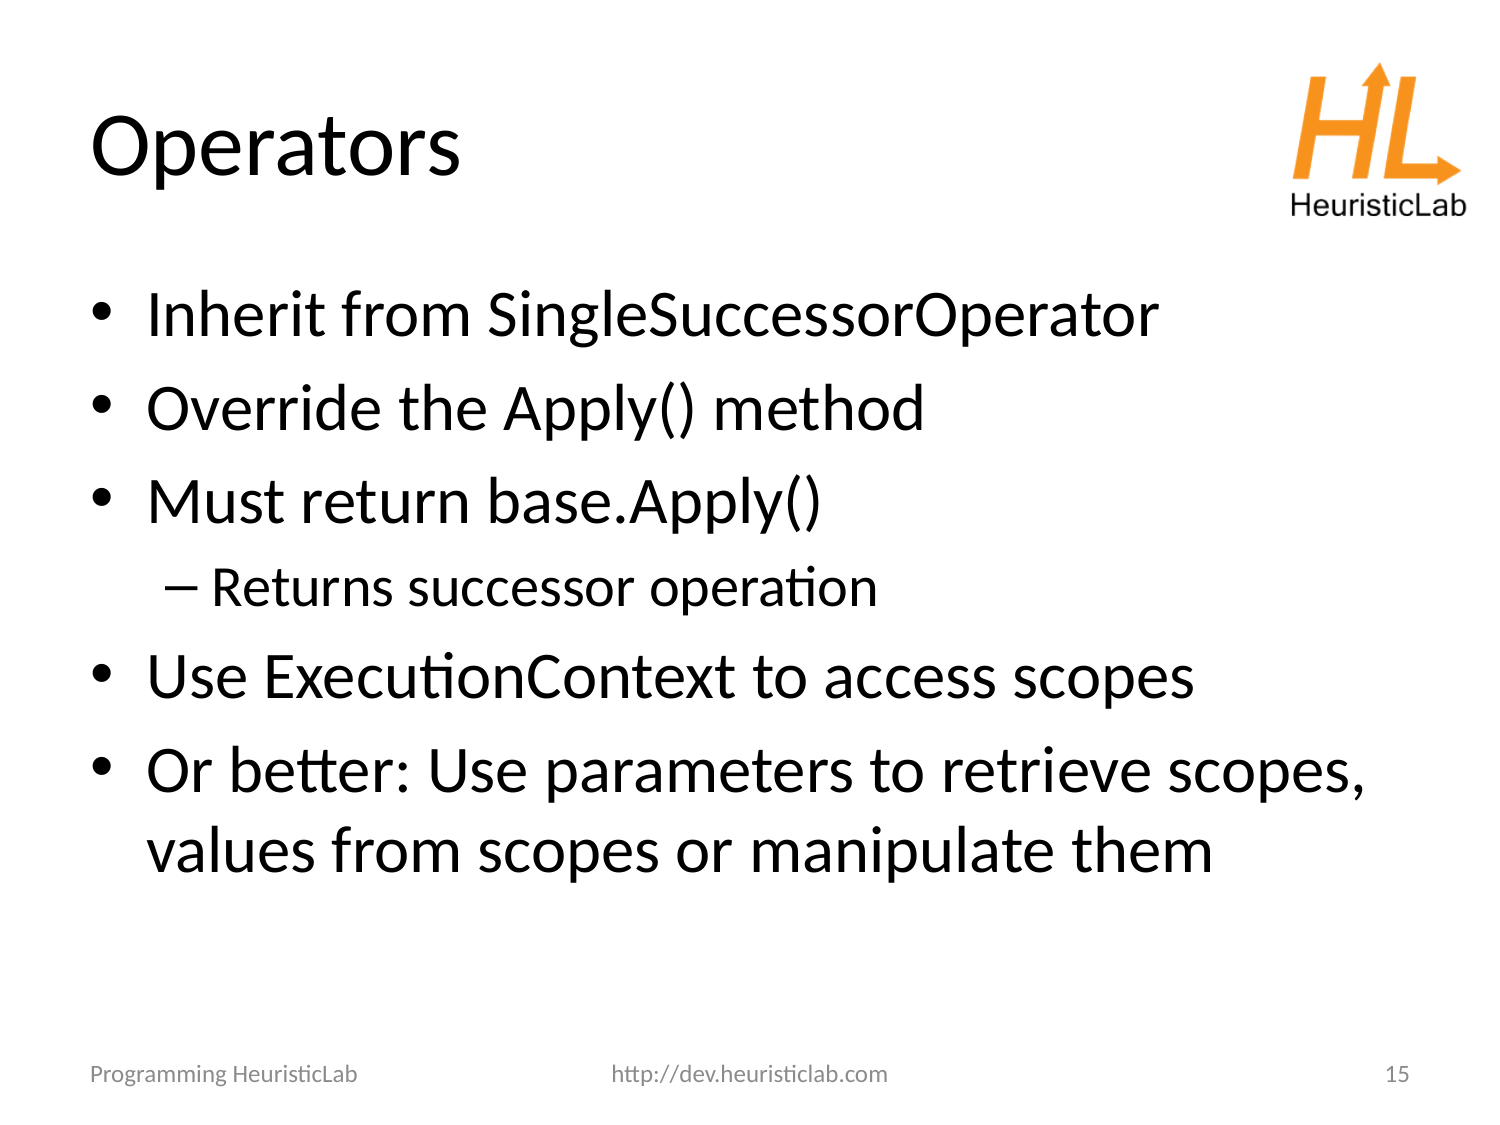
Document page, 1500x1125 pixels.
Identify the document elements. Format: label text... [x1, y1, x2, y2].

list Inherit from SingleSuccessorOperator Override the Apply() method Must return base.Apply() Returns successor operation Use ExecutionContext to access scopes Or better: Use parameters to retrieve scopes, values from scopes or manipulate them [75, 262, 1425, 1005]
footer http://dev.heuristiclab.com [512, 1042, 988, 1103]
title Operators [75, 45, 1282, 233]
slide_number 15 [1074, 1042, 1425, 1103]
picture [1281, 27, 1474, 244]
slide_number Programming HeuristicLab [75, 1042, 425, 1103]
